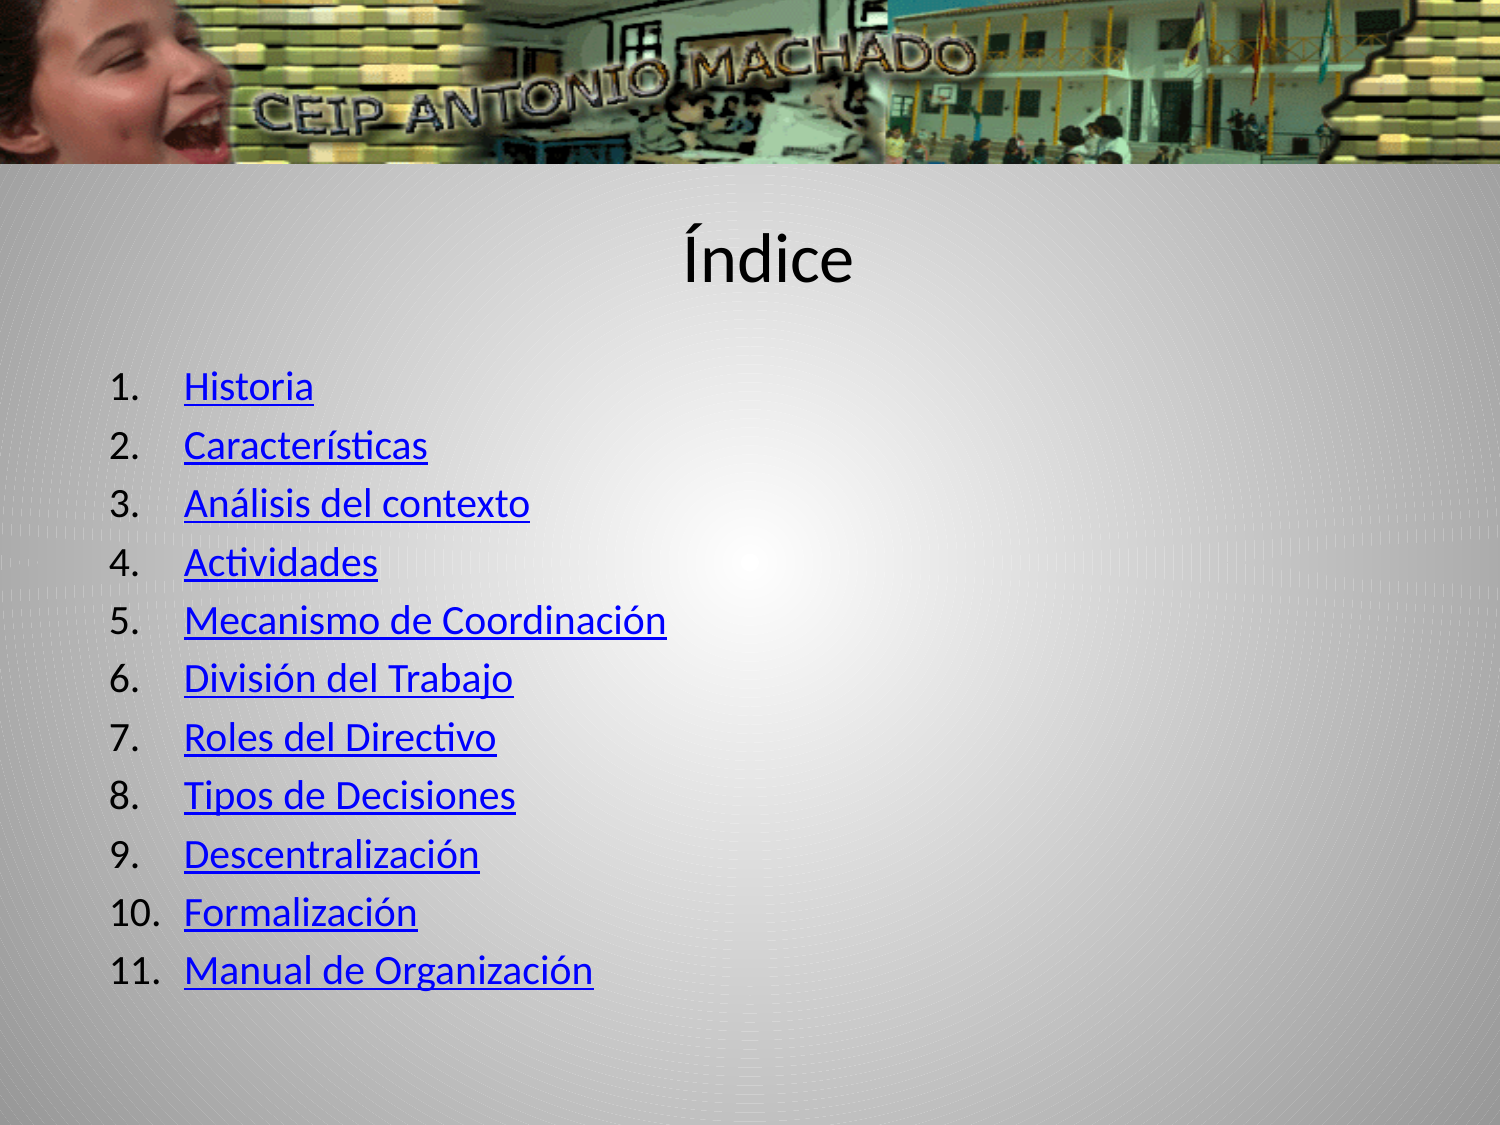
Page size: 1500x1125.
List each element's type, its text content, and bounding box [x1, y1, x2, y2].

title Índice [93, 176, 1444, 305]
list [0, 0, 1500, 165]
list Historia Características Análisis del contexto Actividades Mecanismo de Coordinación División del Trabajo Roles del Directivo Tipos de Decisiones Descentralización Formalización Manual de Organización [93, 351, 757, 1095]
